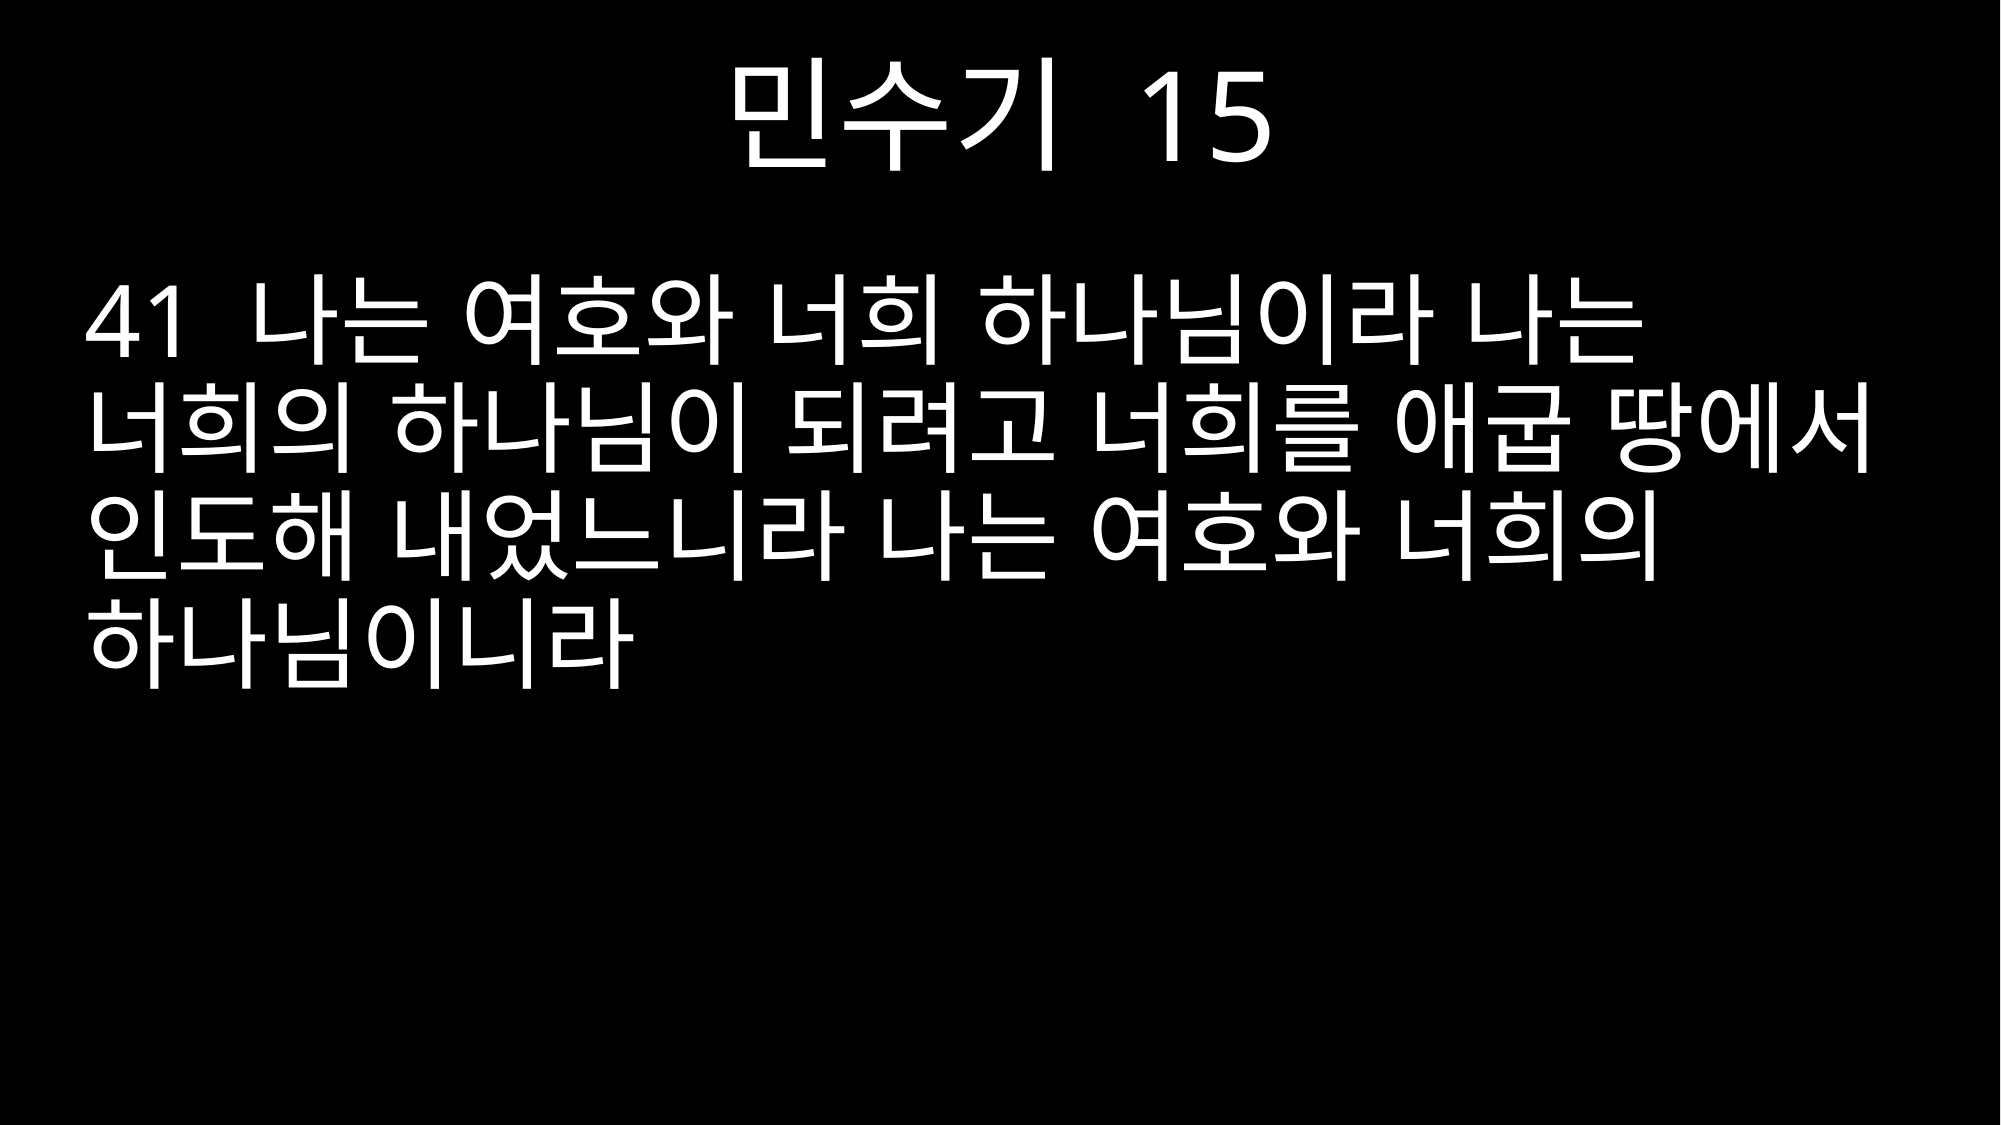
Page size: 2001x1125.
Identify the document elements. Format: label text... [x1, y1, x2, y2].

picture [0, 0, 2001, 1125]
list 41 나는 여호와 너희 하나님이라 나는 너희의 하나님이 되려고 너희를 애굽 땅에서 인도해 내었느니라 나는 여호와 너희의 하나님이니라 [69, 263, 1953, 423]
footer 민수기 15 [0, 32, 2000, 192]
